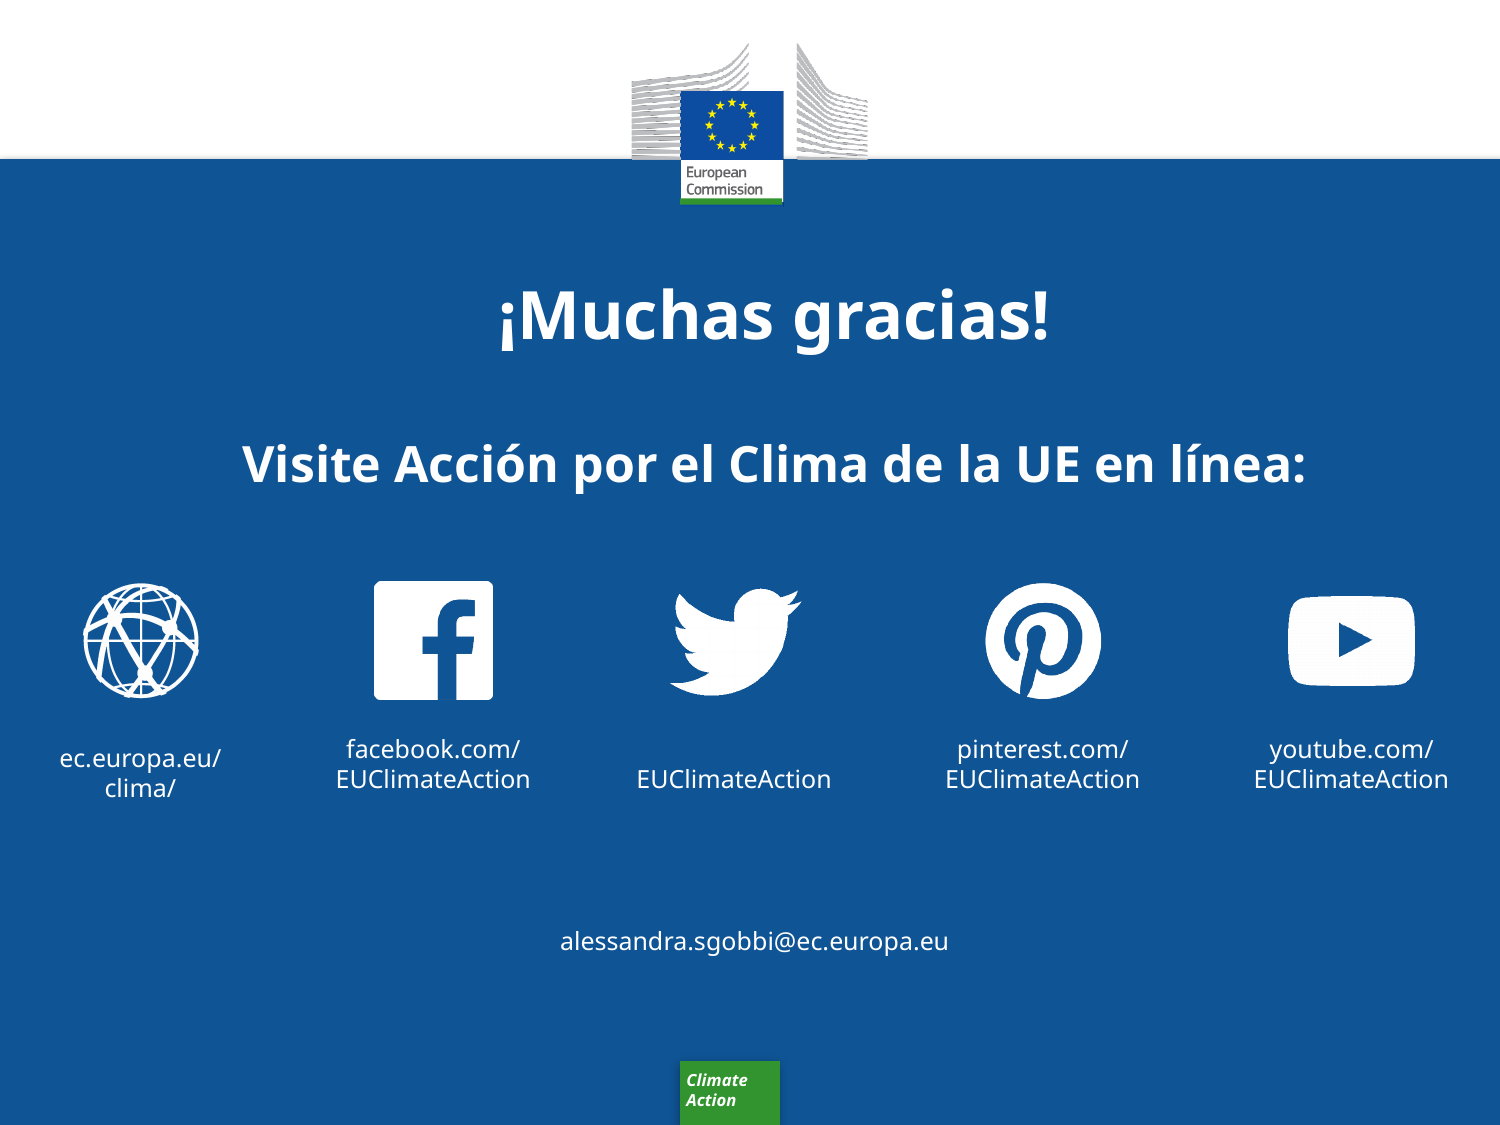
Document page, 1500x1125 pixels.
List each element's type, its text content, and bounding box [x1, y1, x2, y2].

text_box twitter.com/ alessandra.sgobbi@ec.europa.eu [526, 888, 985, 963]
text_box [299, 581, 568, 803]
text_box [6, 581, 275, 811]
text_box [1210, 596, 1494, 803]
title ¡Muchas gracias! Visite Acción por el Clima de la UE en línea: [54, 208, 1495, 559]
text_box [592, 581, 876, 803]
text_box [901, 581, 1185, 803]
